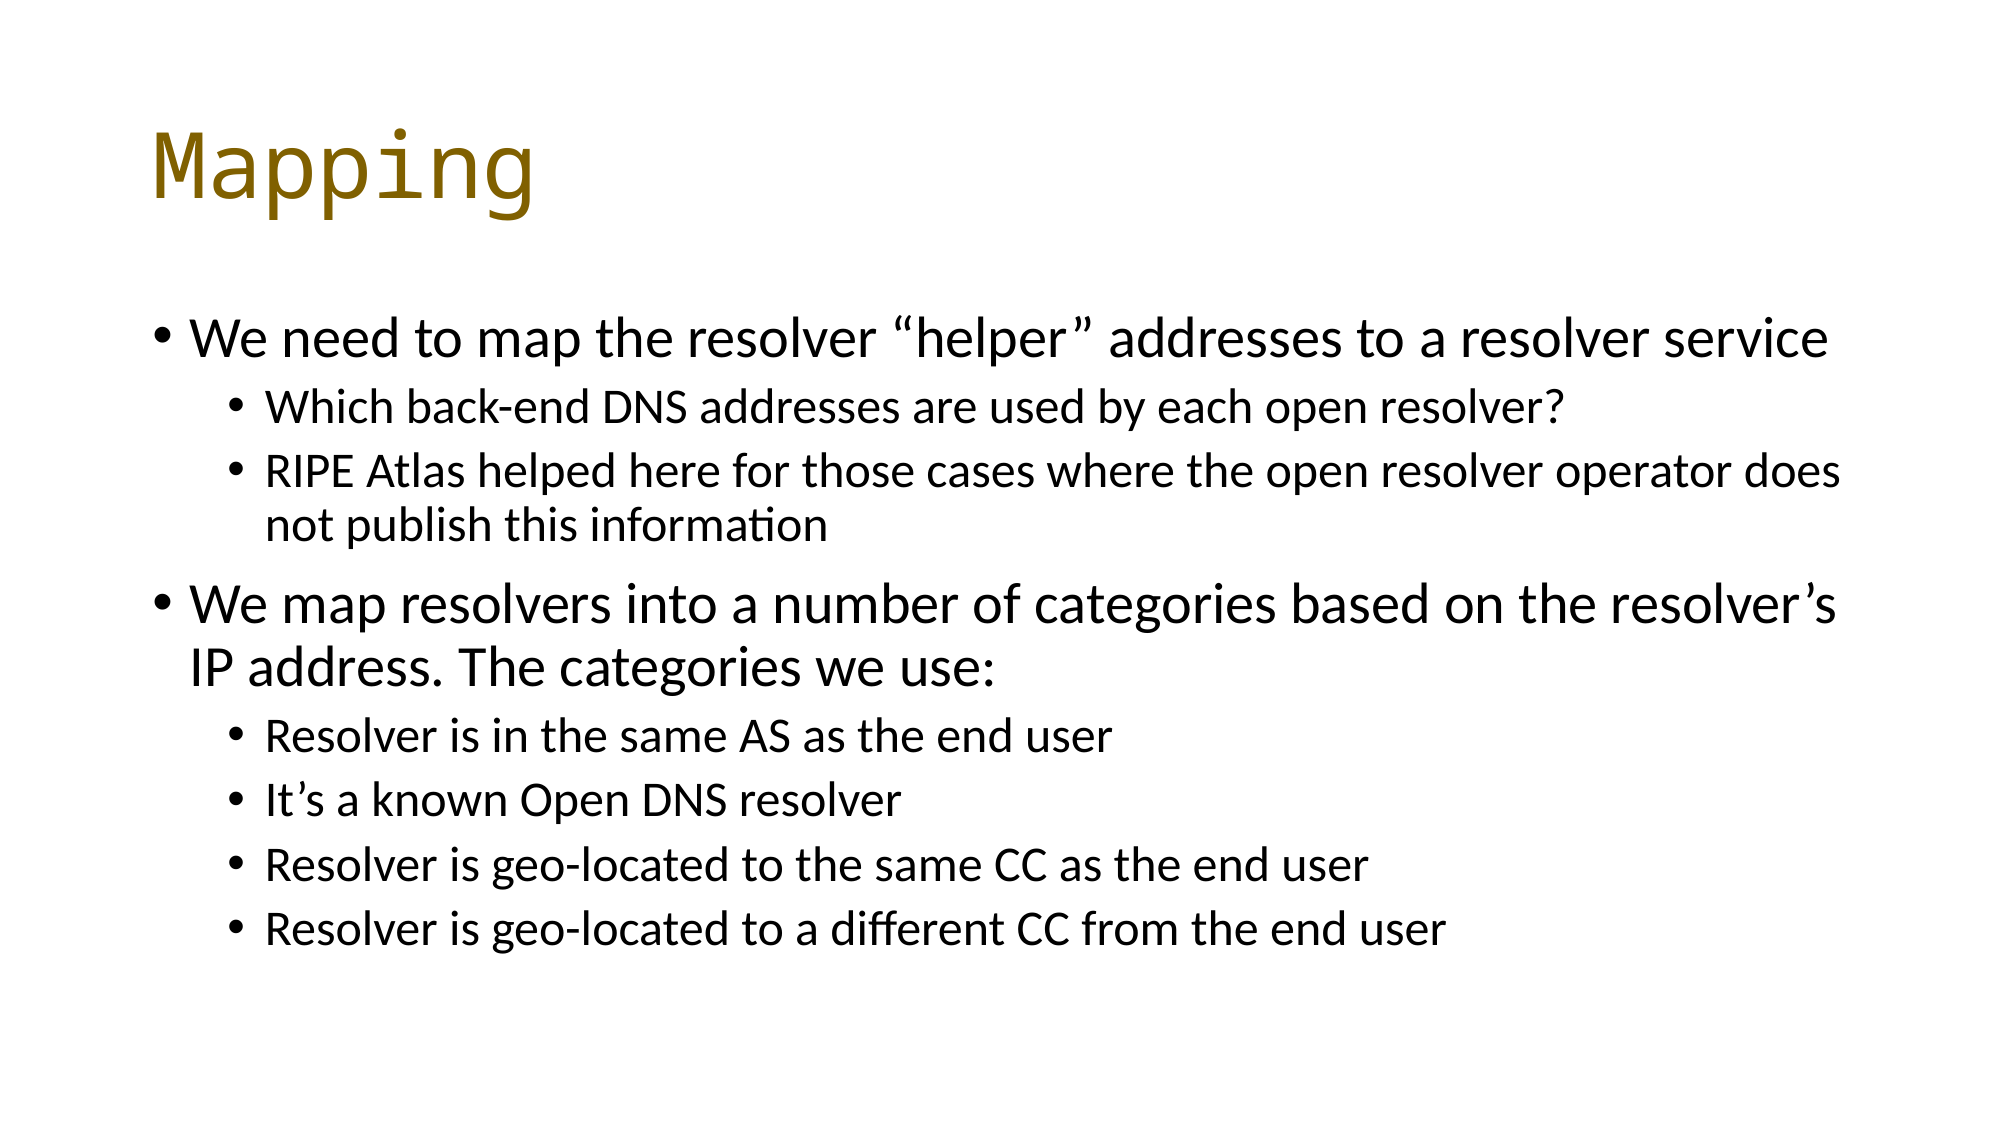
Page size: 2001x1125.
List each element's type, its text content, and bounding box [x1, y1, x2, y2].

list We need to map the resolver “helper” addresses to a resolver service Which back-end DNS addresses are used by each open resolver? RIPE Atlas helped here for those cases where the open resolver operator does not publish this information We map resolvers into a number of categories based on the resolver’s IP address. The categories we use: Resolver is in the same AS as the end user It’s a known Open DNS resolver Resolver is geo-located to the same CC as the end user Resolver is geo-located to a different CC from the end user [137, 299, 1863, 1014]
title Mapping [137, 59, 1863, 278]
